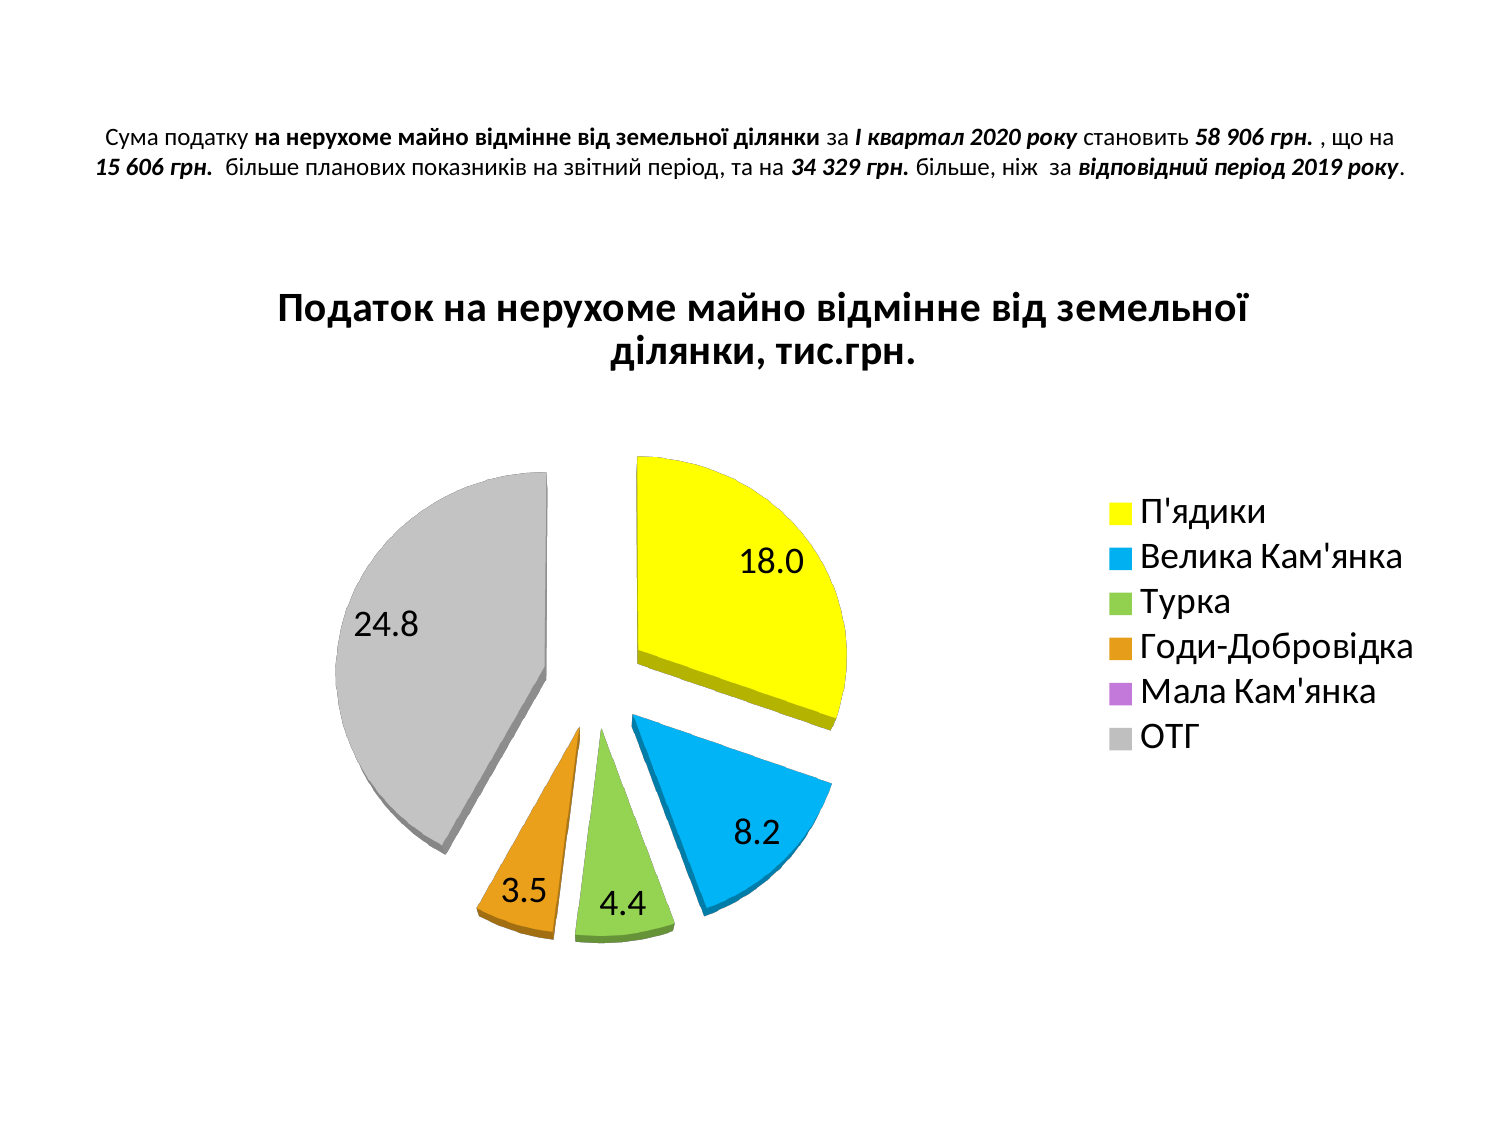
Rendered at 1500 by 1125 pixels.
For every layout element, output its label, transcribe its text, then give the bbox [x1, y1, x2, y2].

title Сума податку на нерухоме майно відмінне від земельної ділянки за І квартал 2020 року становить 58 906 грн. , що на 15 606 грн. більше планових показників на звітний період, та на 34 329 грн. більше, ніж за відповідний період 2019 року. [75, 45, 1425, 268]
chart [88, 255, 1439, 998]
